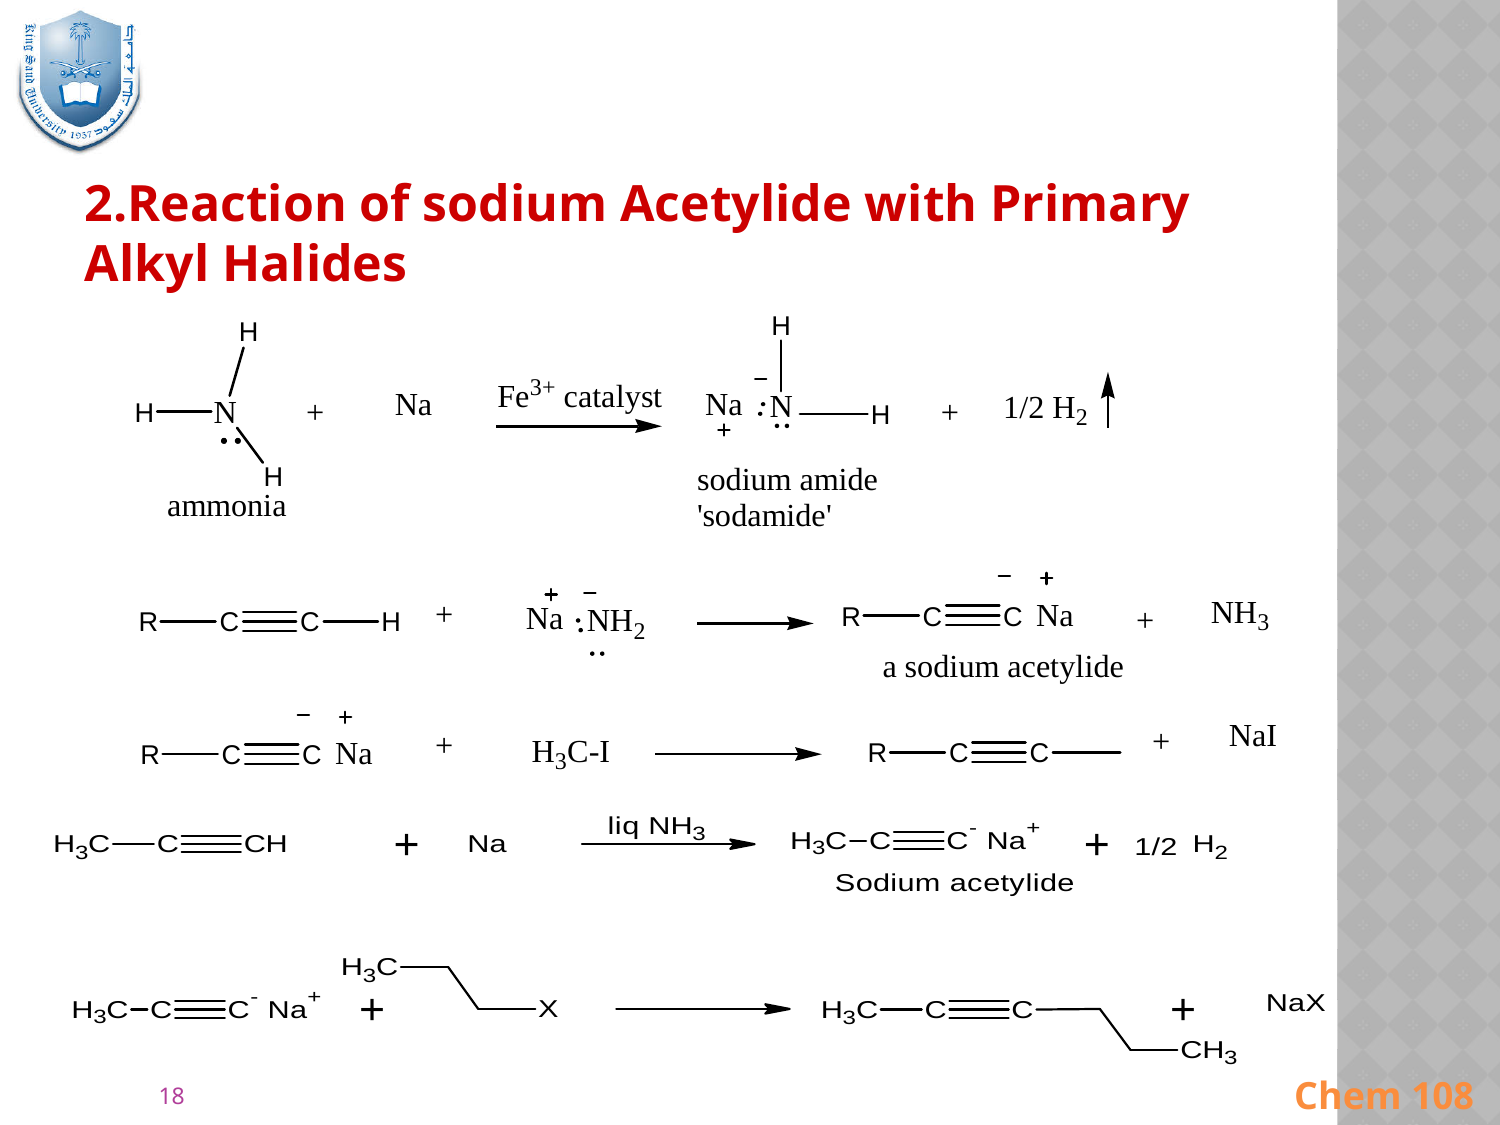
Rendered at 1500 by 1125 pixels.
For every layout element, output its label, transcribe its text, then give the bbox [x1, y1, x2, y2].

picture [0, 0, 159, 160]
text_box 108 Chem [1279, 1064, 1489, 1125]
slide_number 18 [88, 1081, 185, 1113]
list 2.Reaction of sodium Acetylide with Primary Alkyl Halides [70, 164, 1258, 808]
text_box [134, 314, 1278, 776]
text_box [52, 810, 1326, 1071]
